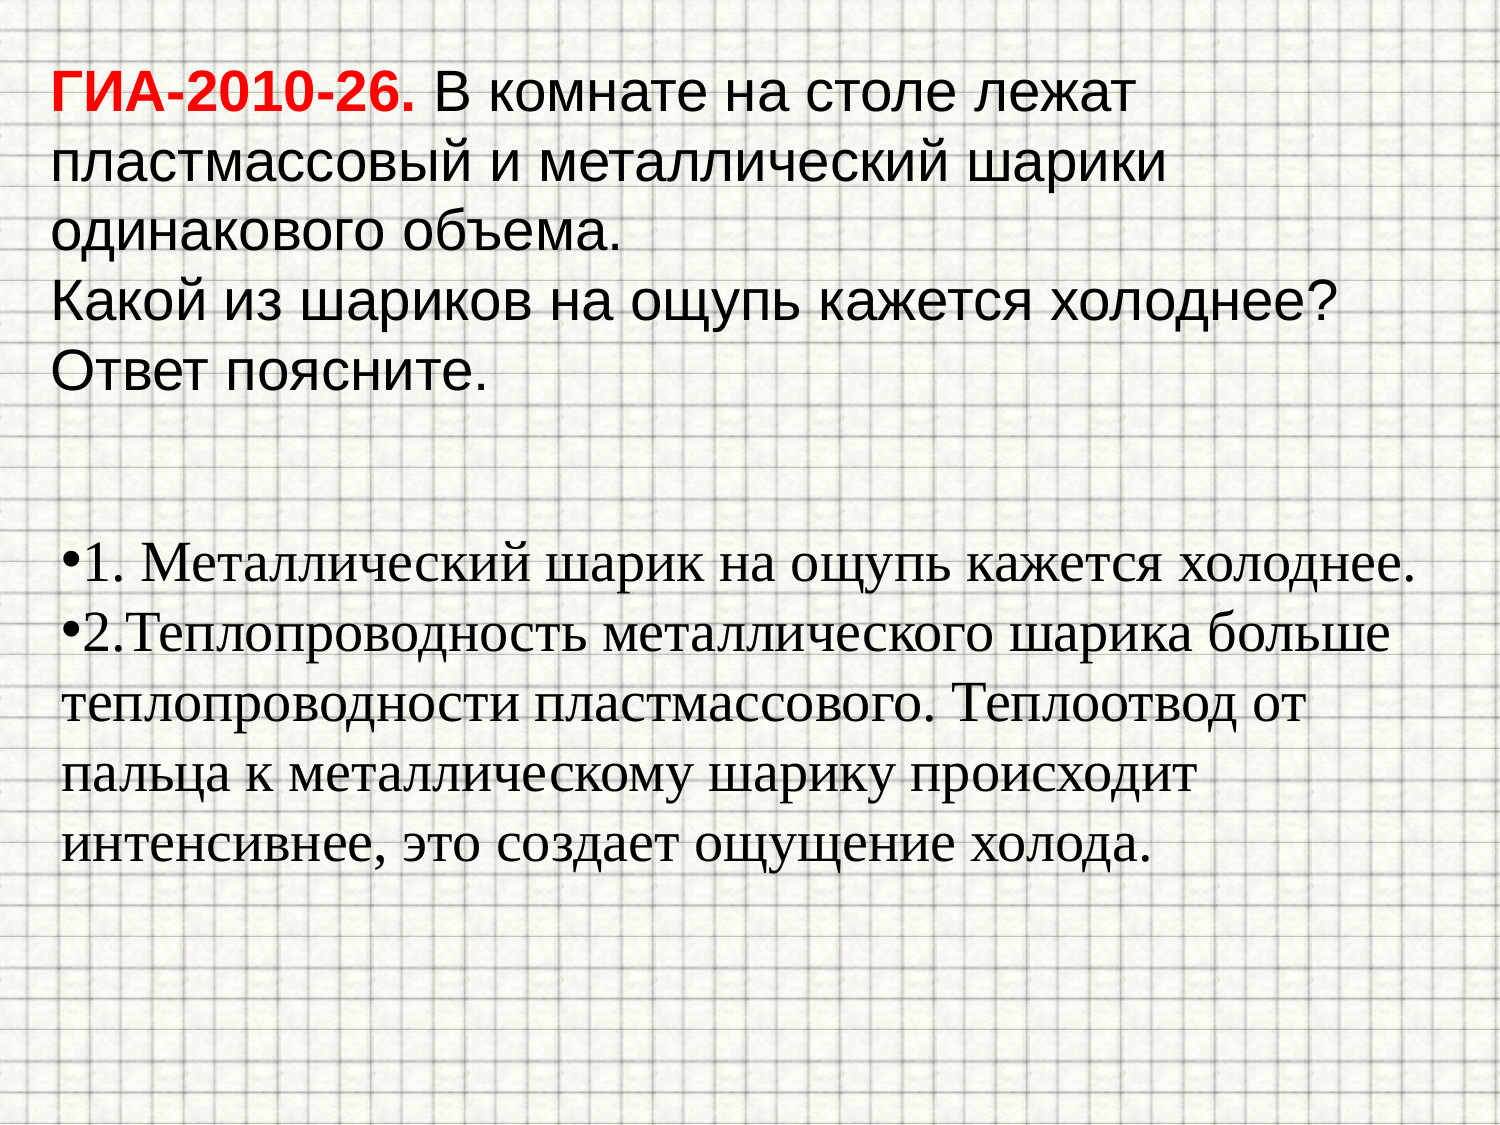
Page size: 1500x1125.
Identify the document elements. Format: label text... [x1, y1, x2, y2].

text_box 1. Металлический шарик на ощупь кажется холоднее. 2.Теплопроводность металлического шарика больше теплопроводности пластмассового. Теплоотвод от пальца к металлическому шарику происходит интенсивнее, это создает ощущение холода. [46, 515, 1465, 881]
picture [0, 1, 1500, 1125]
title ГИА-2010-26. В комнате на столе лежат пластмассовый и металлический шарики одинакового объема. Какой из шариков на ощупь кажется холоднее? Ответ поясните. [35, 45, 1500, 411]
